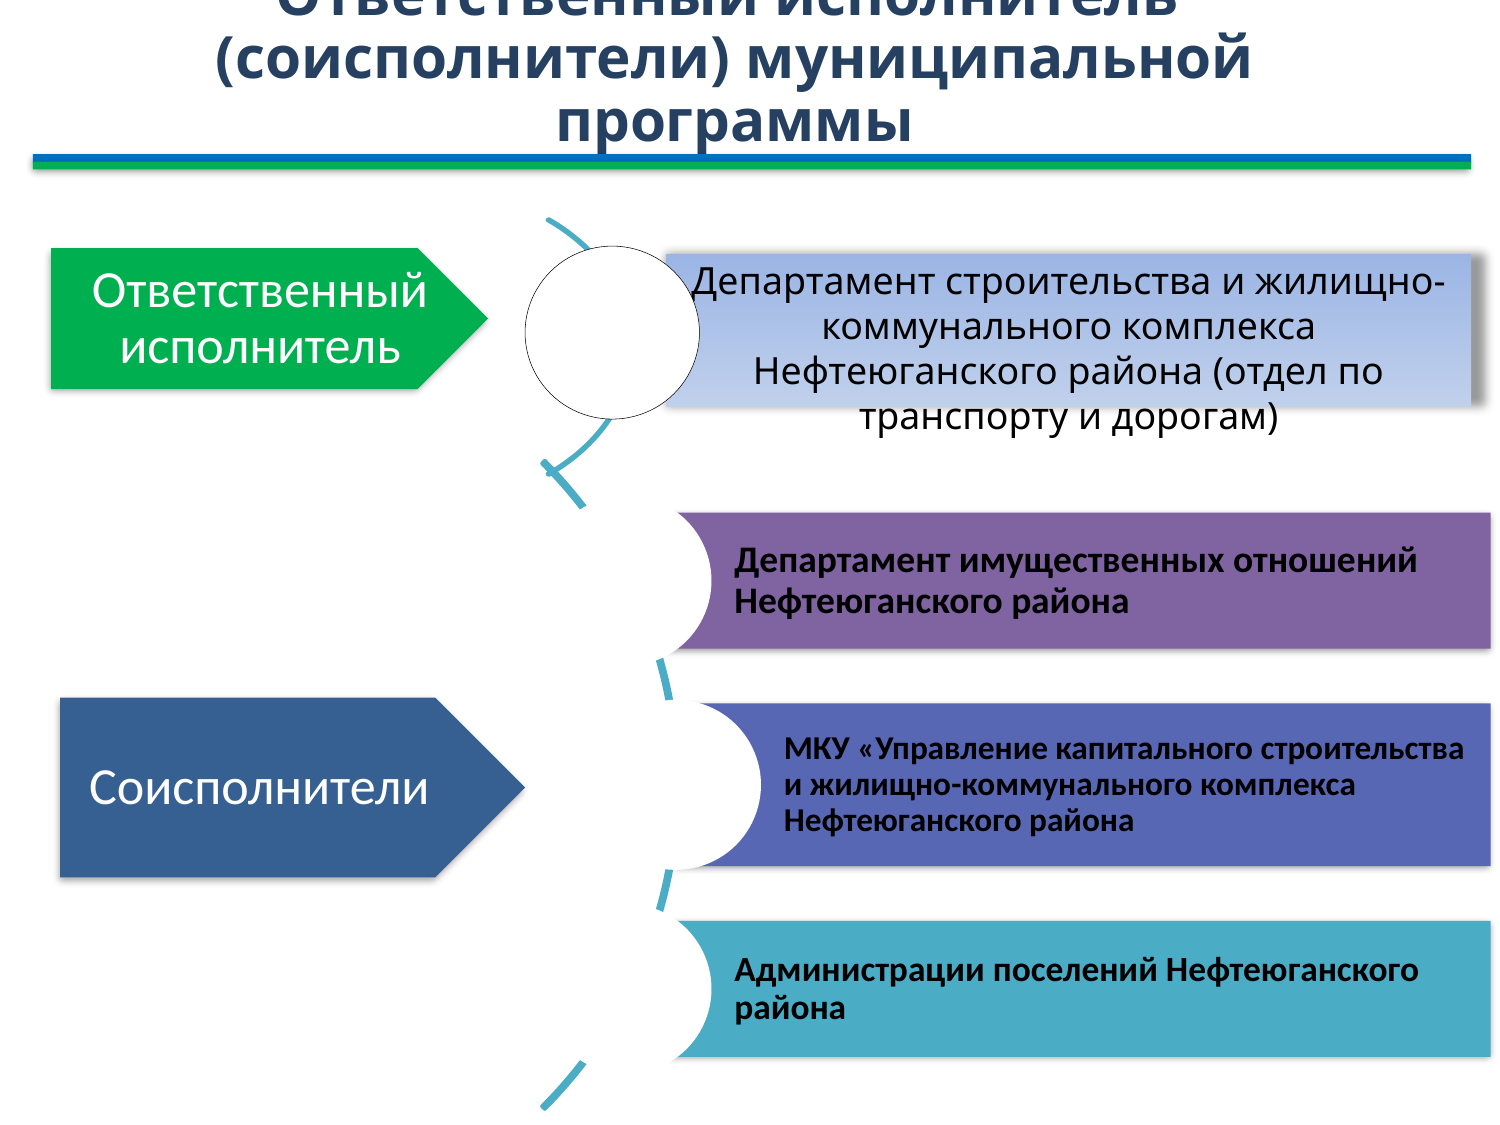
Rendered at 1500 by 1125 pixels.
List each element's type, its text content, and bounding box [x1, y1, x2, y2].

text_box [50, 247, 489, 390]
text_box [637, 247, 702, 418]
text_box Департамент строительства и жилищно-коммунального комплекса Нефтеюганского района (отдел по транспорту и дорогам) [666, 249, 1472, 443]
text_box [531, 444, 1500, 1125]
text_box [208, 186, 633, 508]
text_box Ответственный исполнитель (соисполнители) муниципальной программы [15, 14, 1454, 162]
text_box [32, 153, 1472, 170]
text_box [59, 697, 526, 878]
